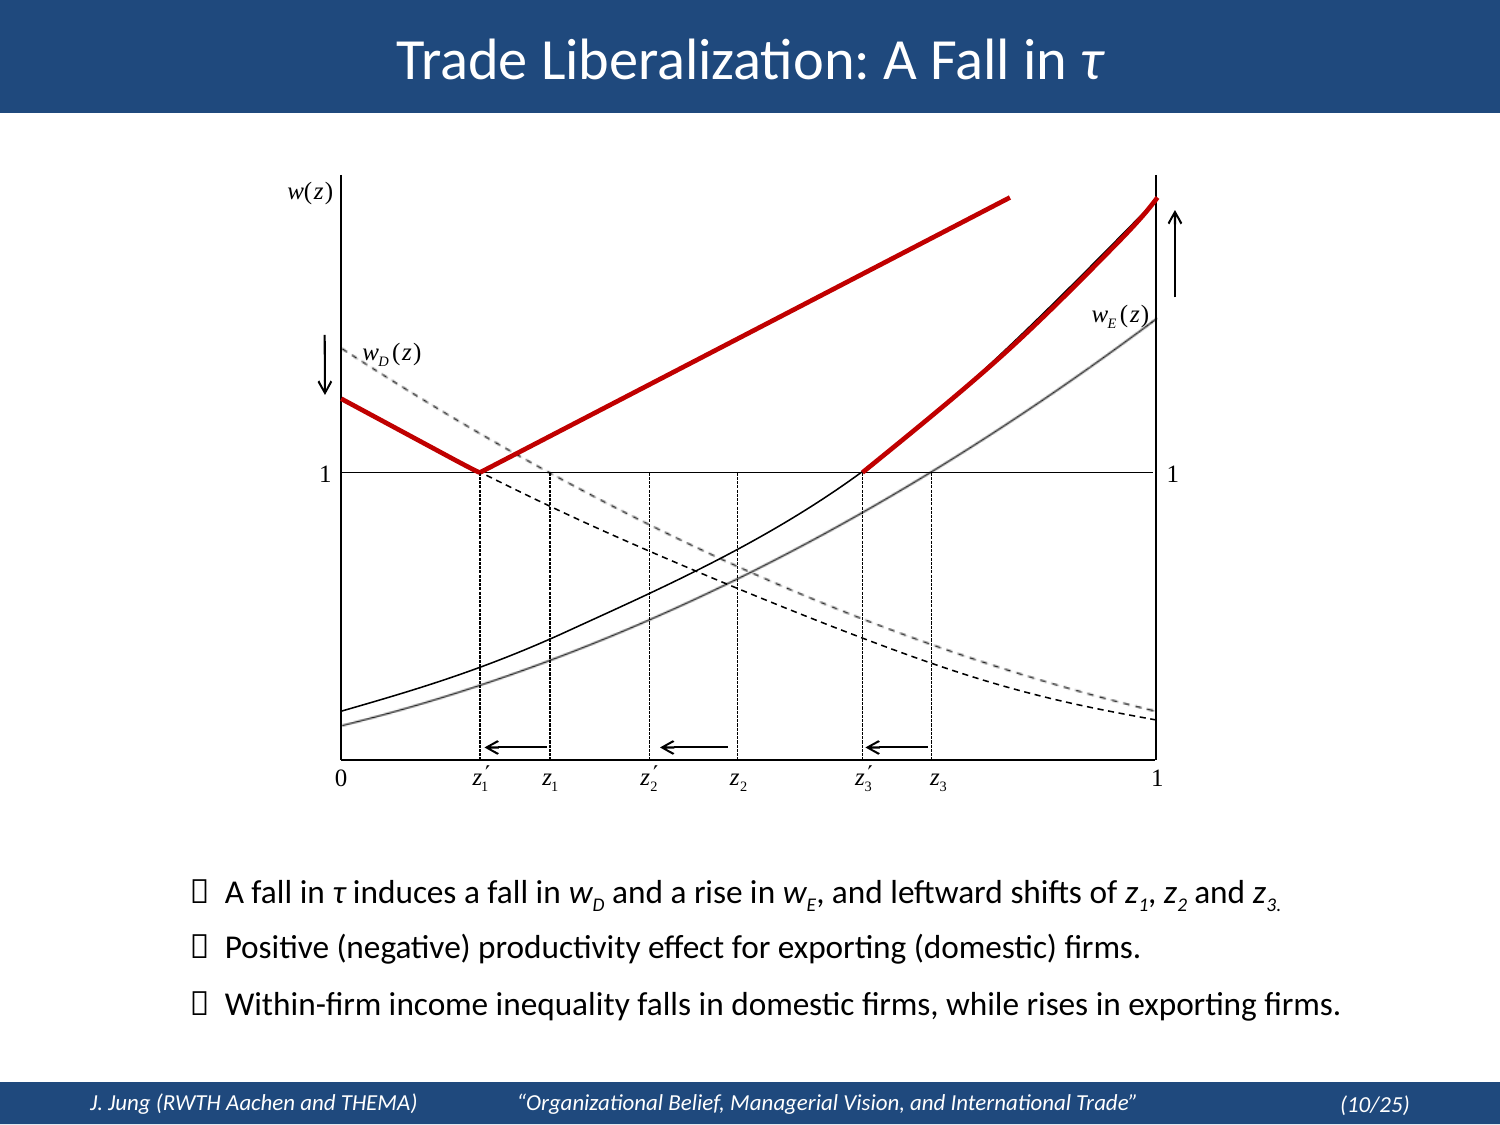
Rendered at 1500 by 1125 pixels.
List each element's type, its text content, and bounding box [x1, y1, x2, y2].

footer J. Jung (RWTH Aachen and THEMA) “Organizational Belief, Managerial Vision, and International Trade” [75, 1076, 1200, 1125]
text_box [283, 174, 1181, 798]
text_box  Positive (negative) productivity effect for exporting (domestic) firms. [174, 917, 1375, 973]
title Trade Liberalization: A Fall in τ [0, 0, 1500, 113]
slide_number (10/25) [1074, 1082, 1425, 1125]
text_box  Within-firm income inequality falls in domestic firms, while rises in exporting firms. [174, 974, 1438, 1030]
text_box  A fall in τ induces a fall in wD and a rise in wE, and leftward shifts of z1, z2 and z3. [174, 862, 1375, 917]
